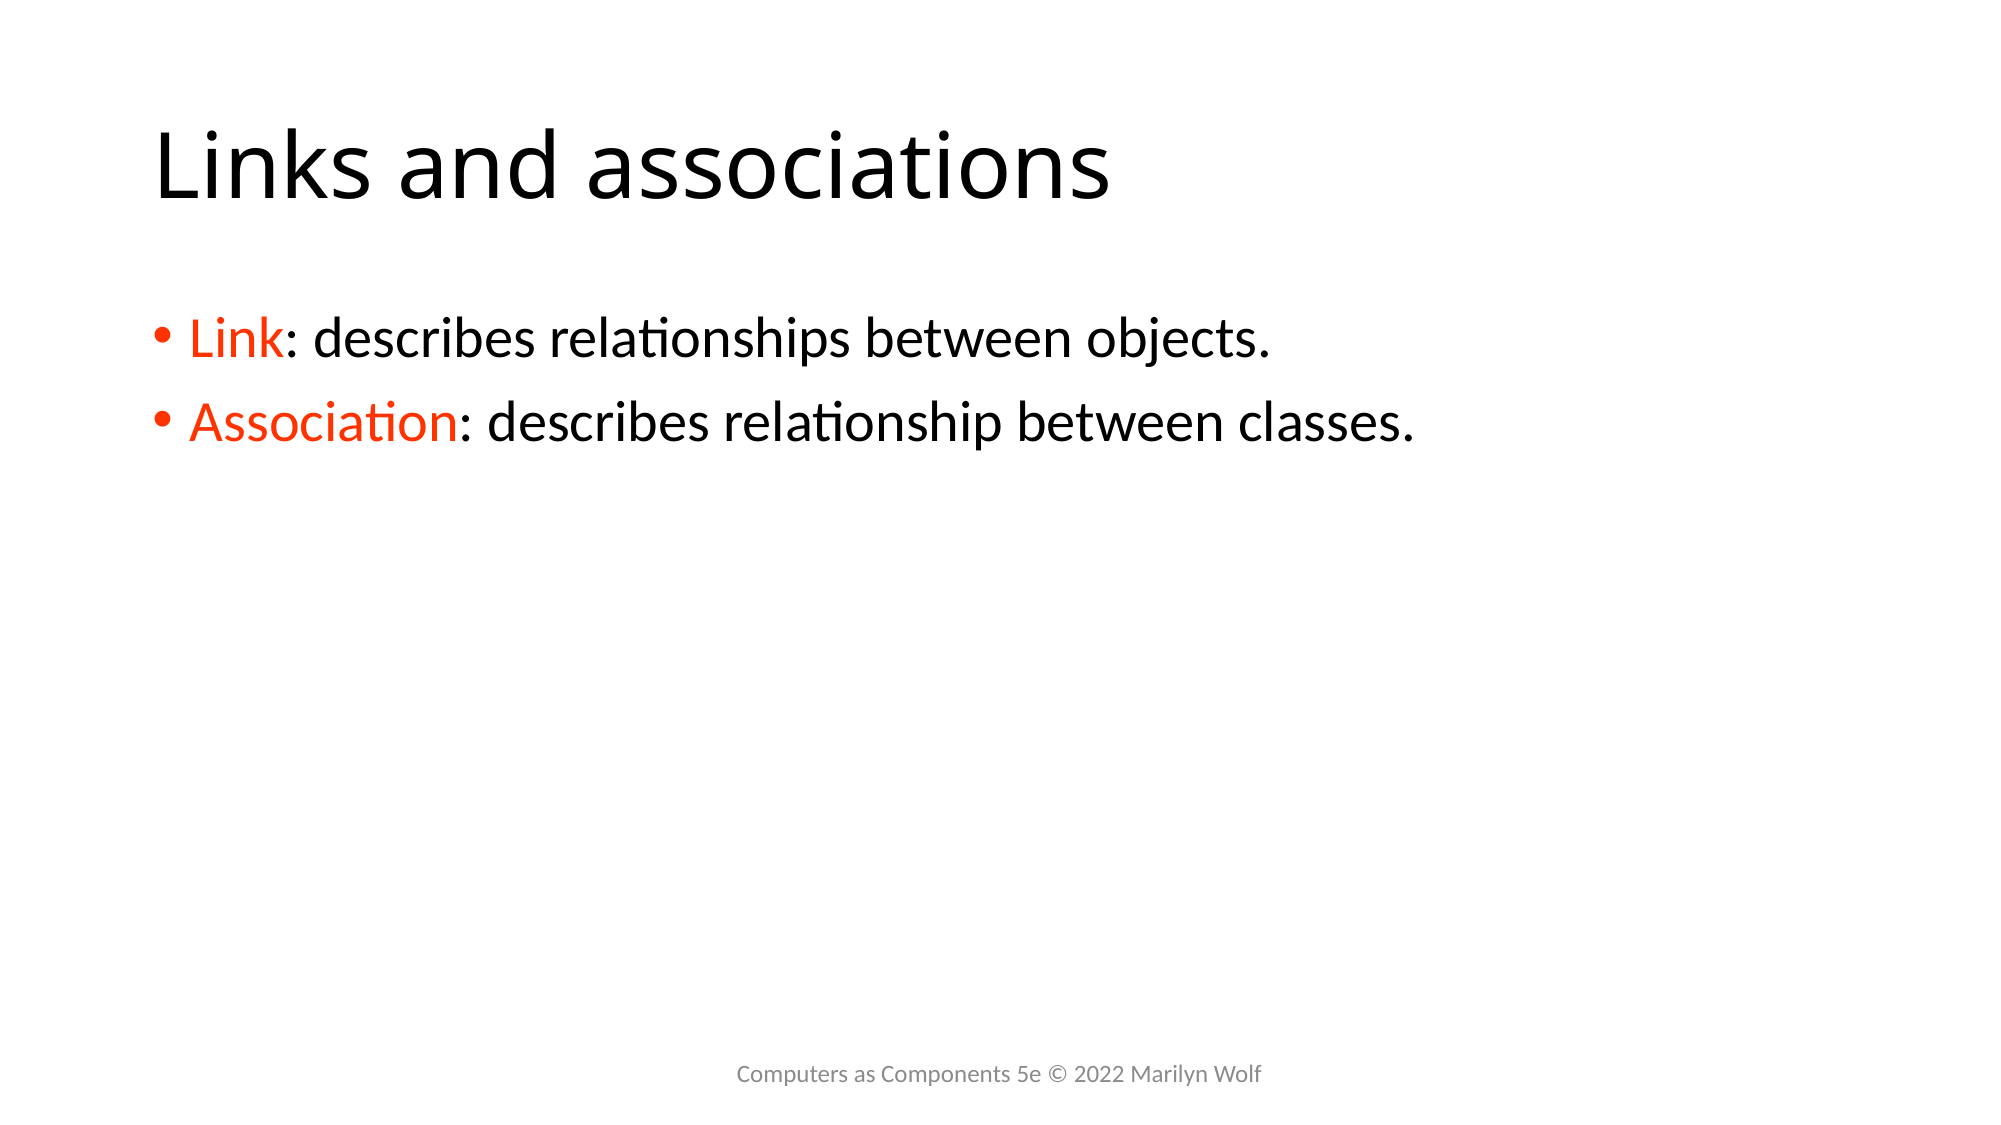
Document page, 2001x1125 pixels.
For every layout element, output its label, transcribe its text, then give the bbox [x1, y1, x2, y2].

footer Computers as Components 5e © 2022 Marilyn Wolf [662, 1042, 1338, 1103]
title Links and associations [137, 59, 1863, 278]
list Link: describes relationships between objects. Association: describes relationship between classes. [137, 299, 1863, 1014]
